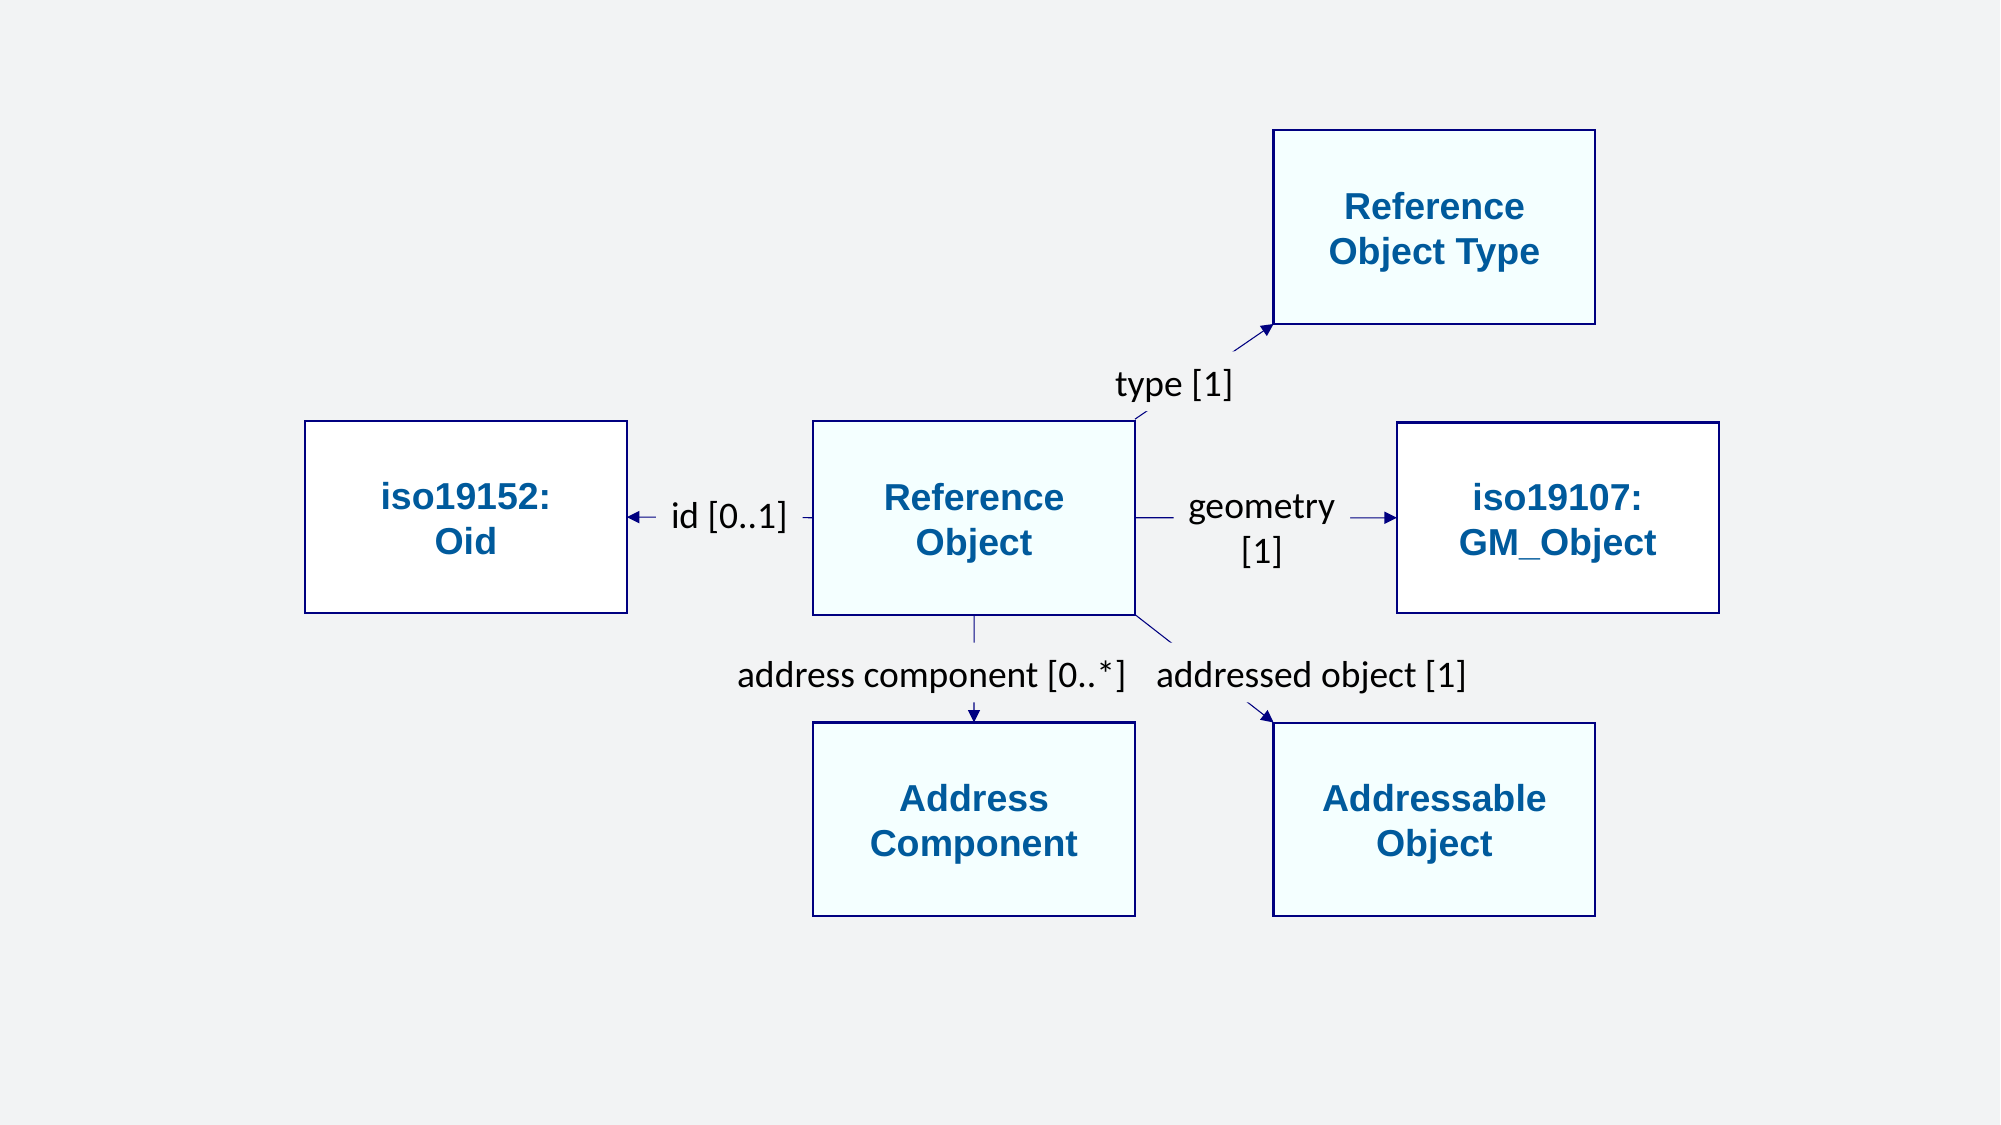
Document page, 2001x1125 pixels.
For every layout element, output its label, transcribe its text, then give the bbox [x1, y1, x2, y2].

text_box address component [0..*] [975, 642, 1134, 703]
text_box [1134, 614, 1274, 723]
text_box geometry [1] [1173, 474, 1351, 517]
text_box iso19107: GM_Object [1396, 421, 1720, 614]
text_box Reference Object [812, 420, 1136, 616]
text_box geometry [1] [1173, 518, 1351, 579]
text_box iso19152: Oid [304, 420, 628, 614]
text_box type [1] [1100, 351, 1134, 412]
text_box id [0..1] [656, 518, 803, 543]
text_box Addressable Object [1272, 722, 1596, 917]
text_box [1134, 323, 1274, 420]
text_box addressed object [1] [1274, 642, 1483, 703]
text_box id [0..1] [656, 483, 803, 517]
text_box Address Component [812, 721, 1136, 917]
text_box address component [0..*] [722, 642, 973, 703]
text_box Reference Object Type [1272, 129, 1596, 325]
